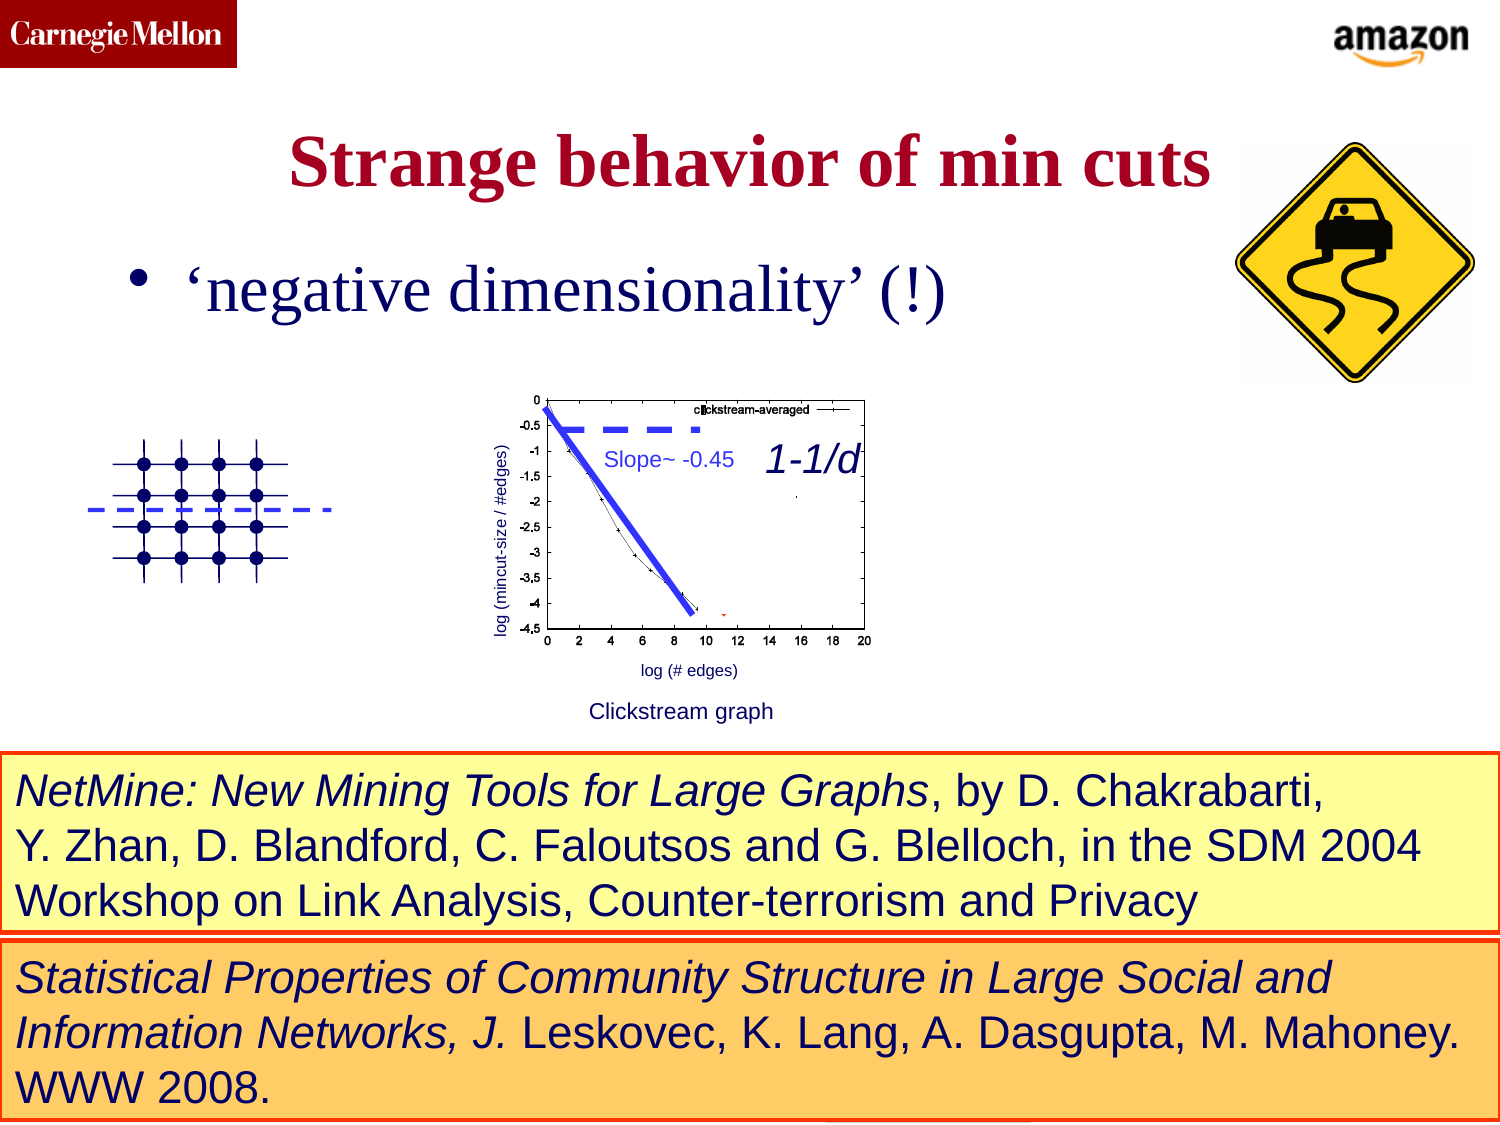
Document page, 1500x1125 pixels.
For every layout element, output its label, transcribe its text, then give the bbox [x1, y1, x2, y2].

list ‘negative dimensionality’ (!) [112, 237, 1388, 752]
text_box NetMine: New Mining Tools for Large Graphs, by D. Chakrabarti, Y. Zhan, D. Blandford, C. Faloutsos and G. Blelloch, in the SDM 2004 Workshop on Link Analysis, Counter-terrorism and Privacy [0, 752, 1500, 933]
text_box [87, 439, 332, 584]
picture [0, 0, 237, 68]
title Strange behavior of min cuts [112, 99, 1388, 213]
picture [1235, 142, 1476, 383]
text_box Statistical Properties of Community Structure in Large Social and Information Networks, J. Leskovec, K. Lang, A. Dasgupta, M. Mahoney. WWW 2008. [0, 940, 1500, 1121]
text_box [481, 370, 893, 741]
picture [1322, 4, 1484, 88]
list ‘negative dimensionality’ (!) [112, 933, 1388, 940]
